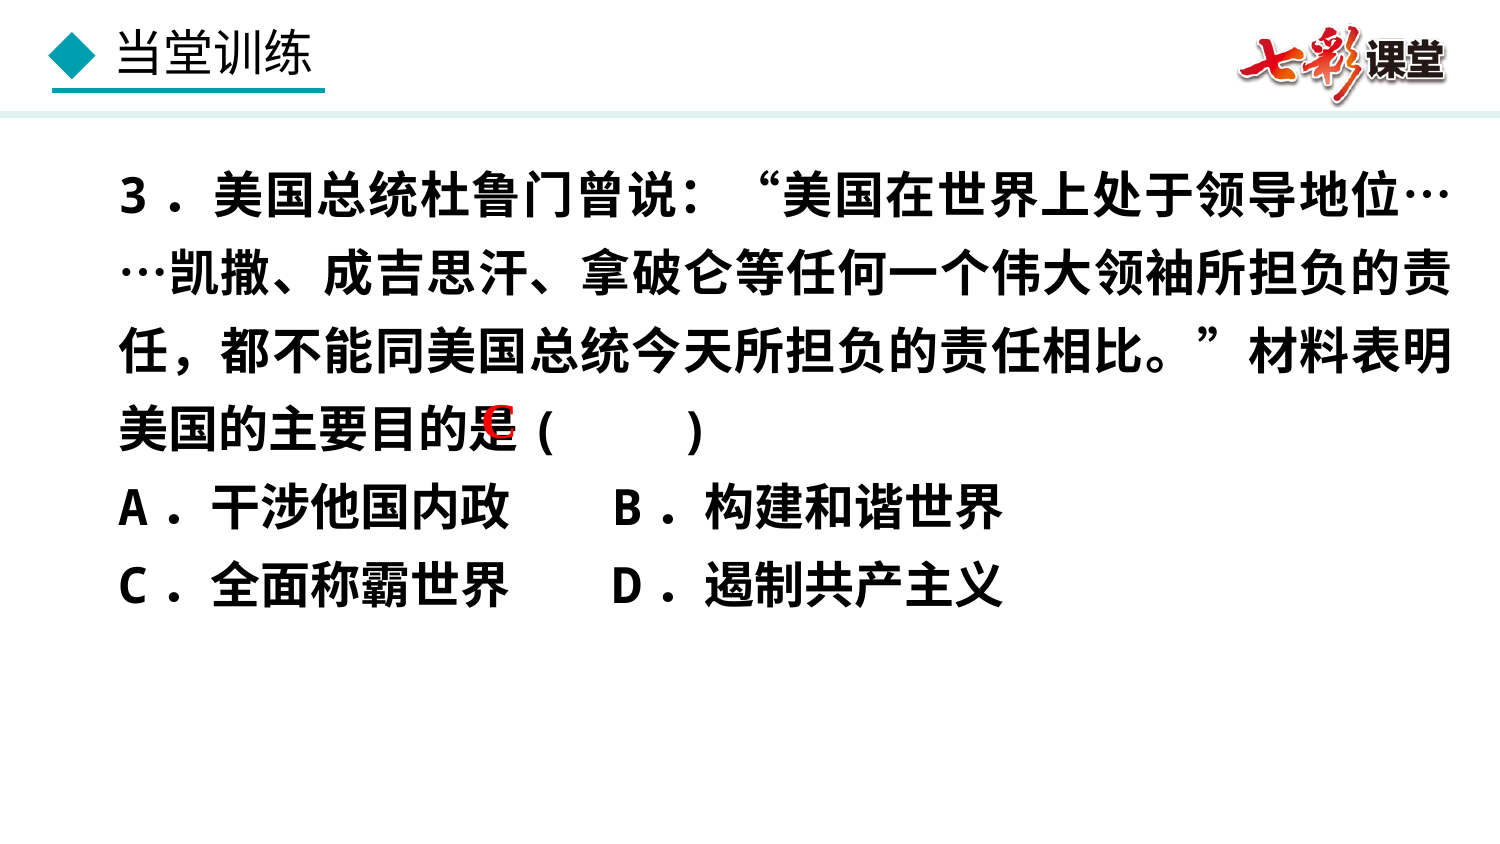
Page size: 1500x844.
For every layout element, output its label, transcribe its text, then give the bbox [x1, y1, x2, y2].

picture [1234, 20, 1451, 108]
text_box C [466, 381, 549, 456]
text_box 3．美国总统杜鲁门曾说：“美国在世界上处于领导地位……凯撒、成吉思汗、拿破仑等任何一个伟大领袖所担负的责任，都不能同美国总统今天所担负的责任相比。”材料表明美国的主要目的是( ) A．干涉他国内政 B．构建和谐世界 C．全面称霸世界 D．遏制共产主义 [103, 138, 1468, 627]
